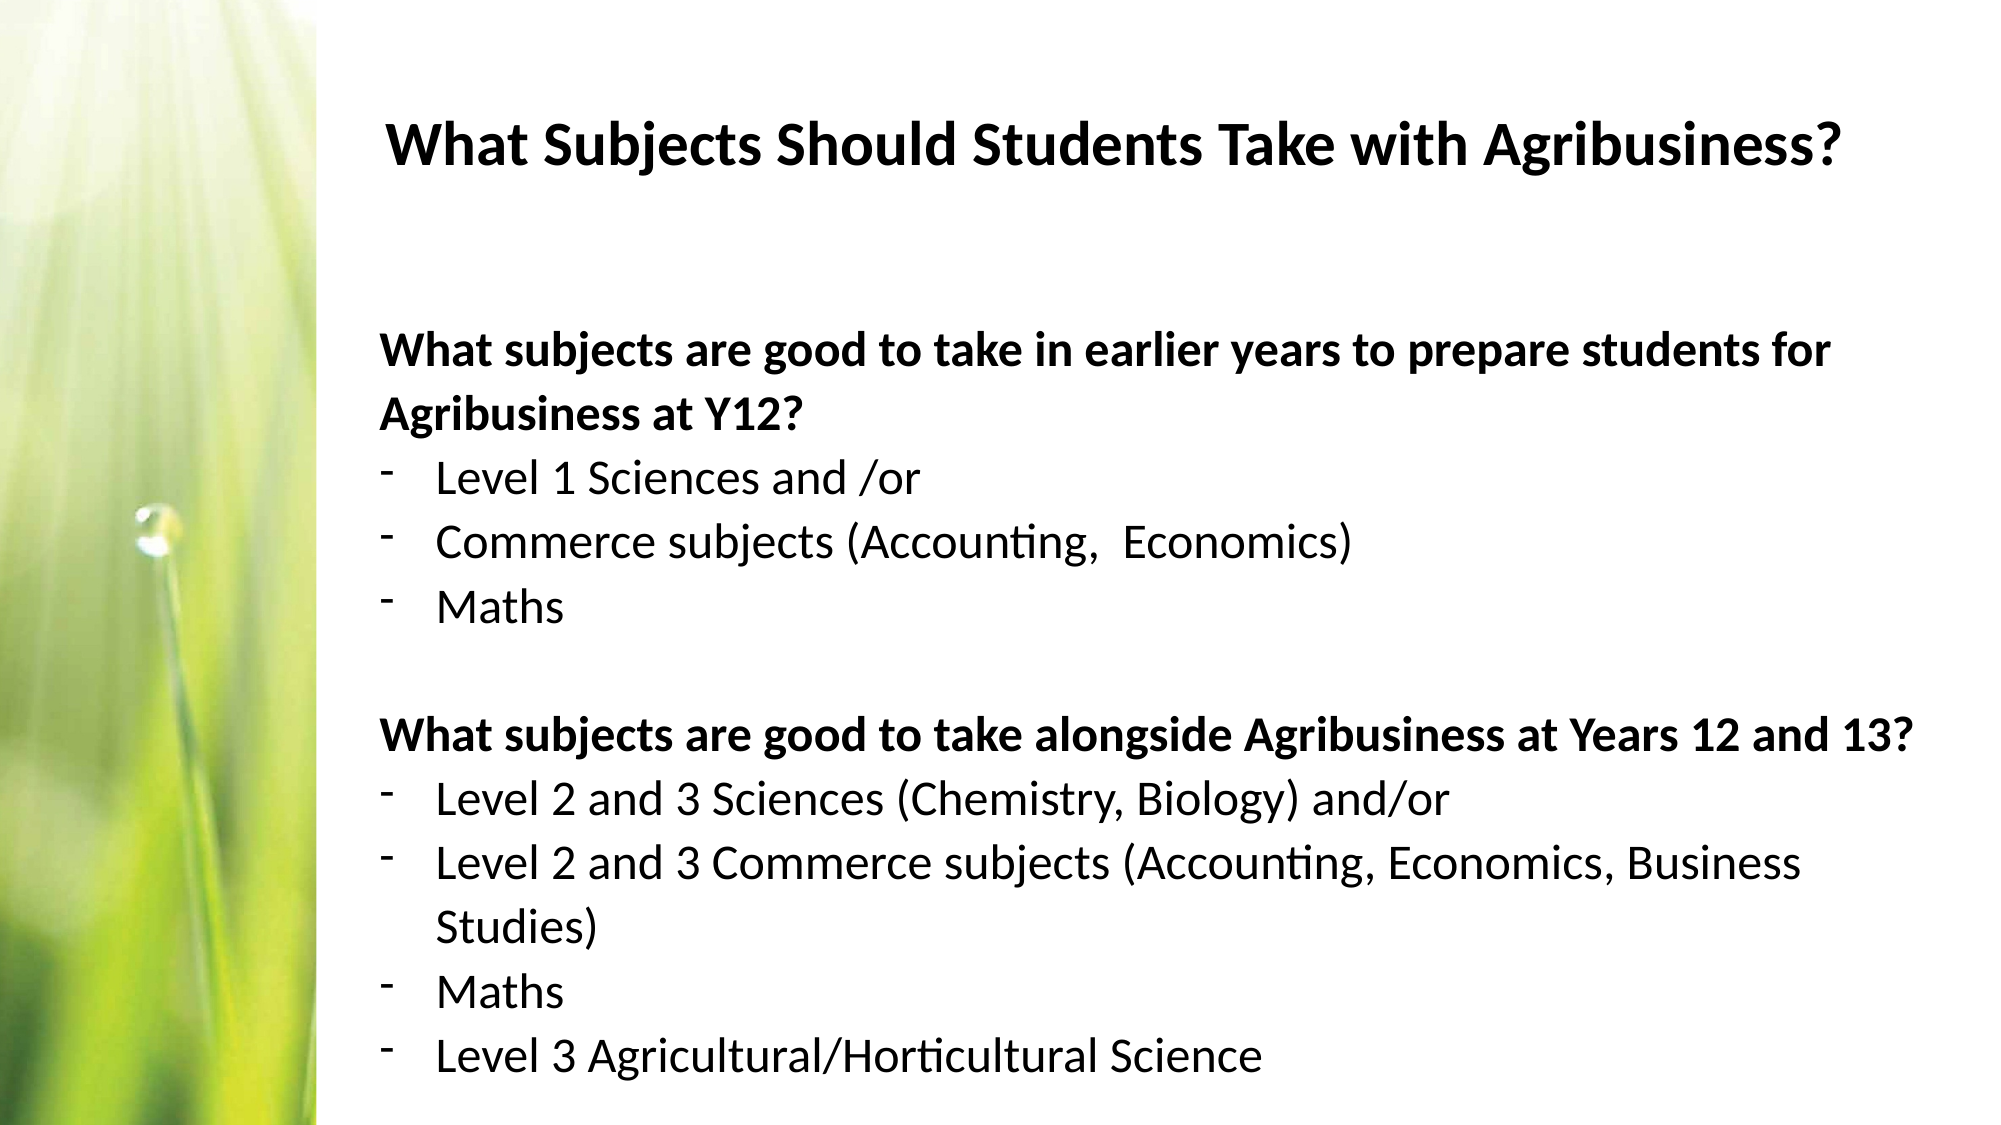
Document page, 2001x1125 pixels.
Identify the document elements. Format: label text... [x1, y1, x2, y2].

picture [0, 0, 317, 1125]
title What Subjects Should Students Take with Agribusiness? [364, 71, 1867, 219]
text_box What subjects are good to take in earlier years to prepare students for Agribusiness at Y12? Level 1 Sciences and /or Commerce subjects (Accounting, Economics) Maths What subjects are good to take alongside Agribusiness at Years 12 and 13? Level 2 and 3 Sciences (Chemistry, Biology) and/or Level 2 and 3 Commerce subjects (Accounting, Economics, Business Studies) Maths Level 3 Agricultural/Horticultural Science [364, 304, 1979, 1090]
